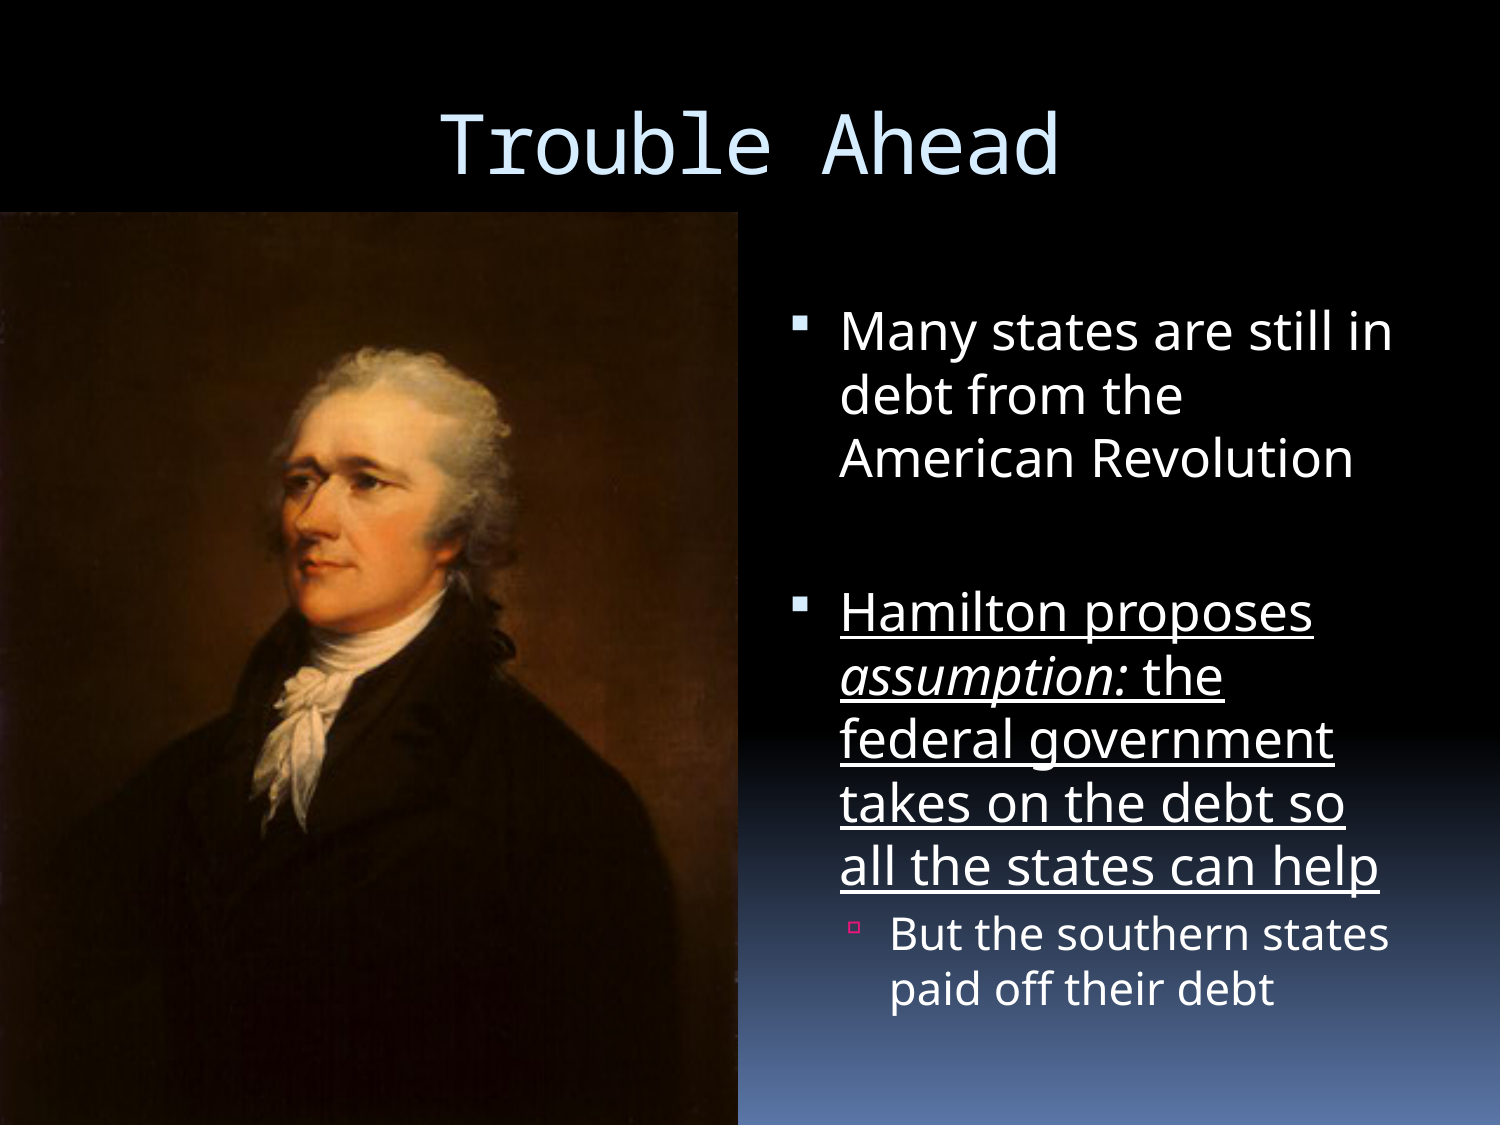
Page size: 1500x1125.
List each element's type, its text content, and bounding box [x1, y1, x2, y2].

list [0, 212, 738, 1125]
list Many states are still in debt from the American Revolution Hamilton proposes assumption: the federal government takes on the debt so all the states can help But the southern states paid off their debt [763, 290, 1427, 1033]
title Trouble Ahead [75, 83, 1425, 234]
